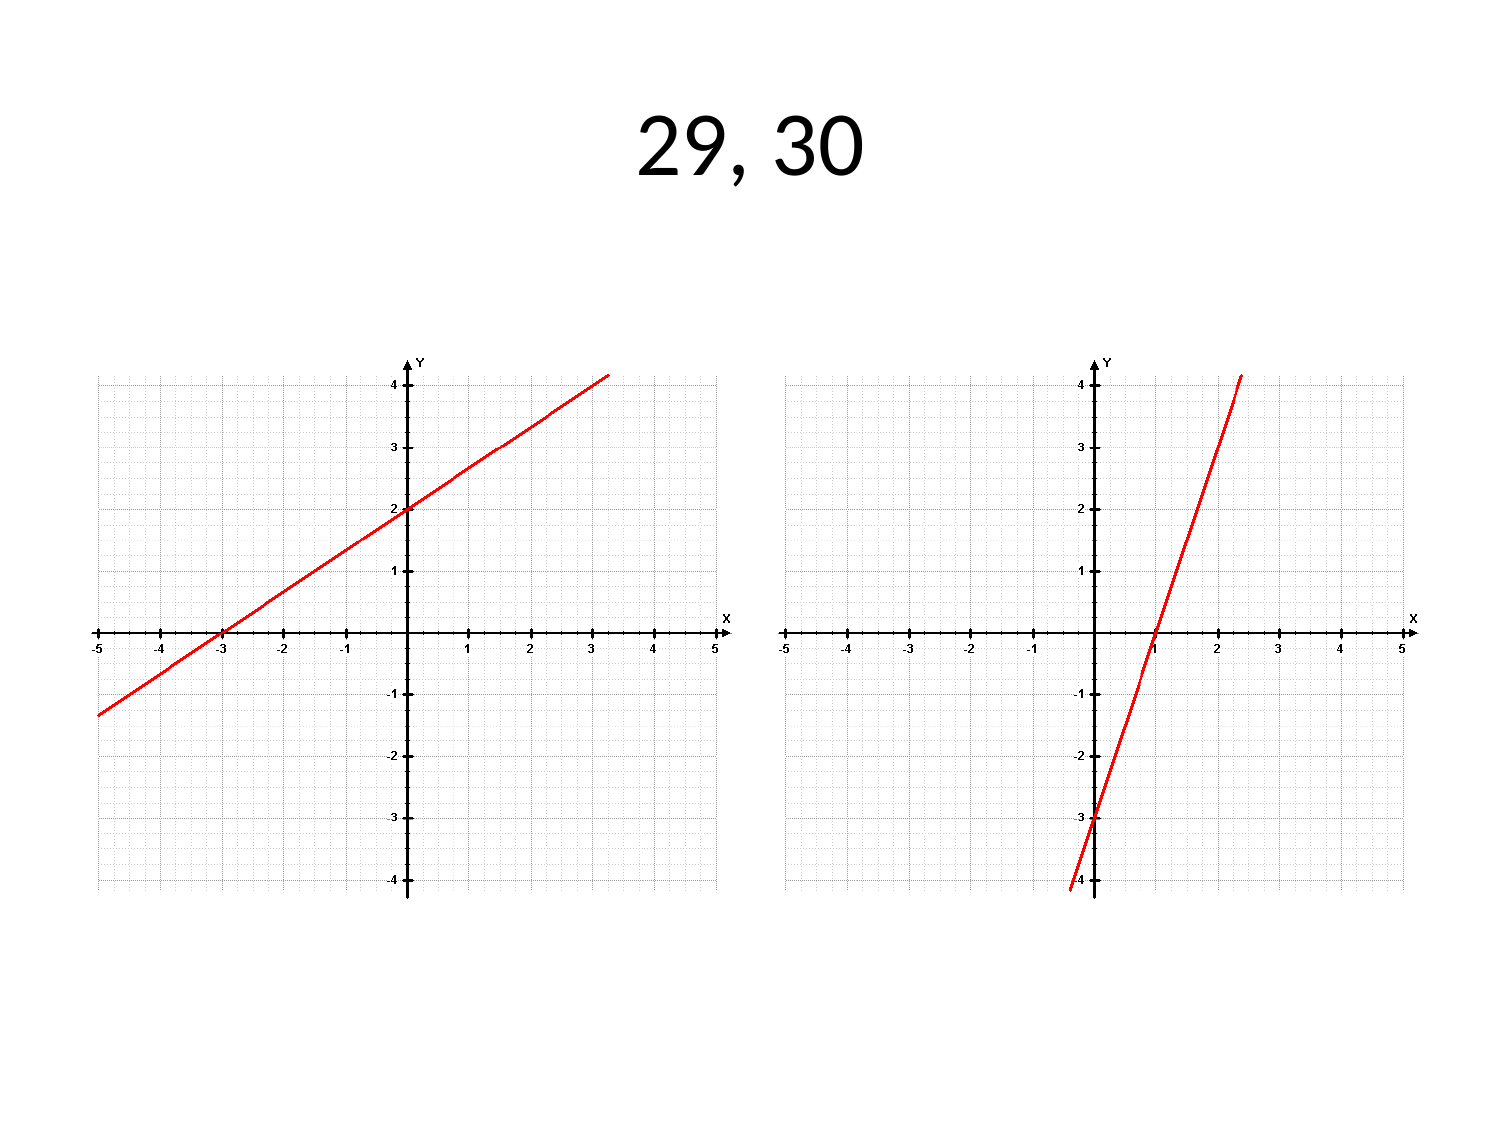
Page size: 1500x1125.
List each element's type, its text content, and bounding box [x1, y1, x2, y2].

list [762, 354, 1426, 914]
title 29, 30 [75, 45, 1425, 233]
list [74, 354, 738, 914]
